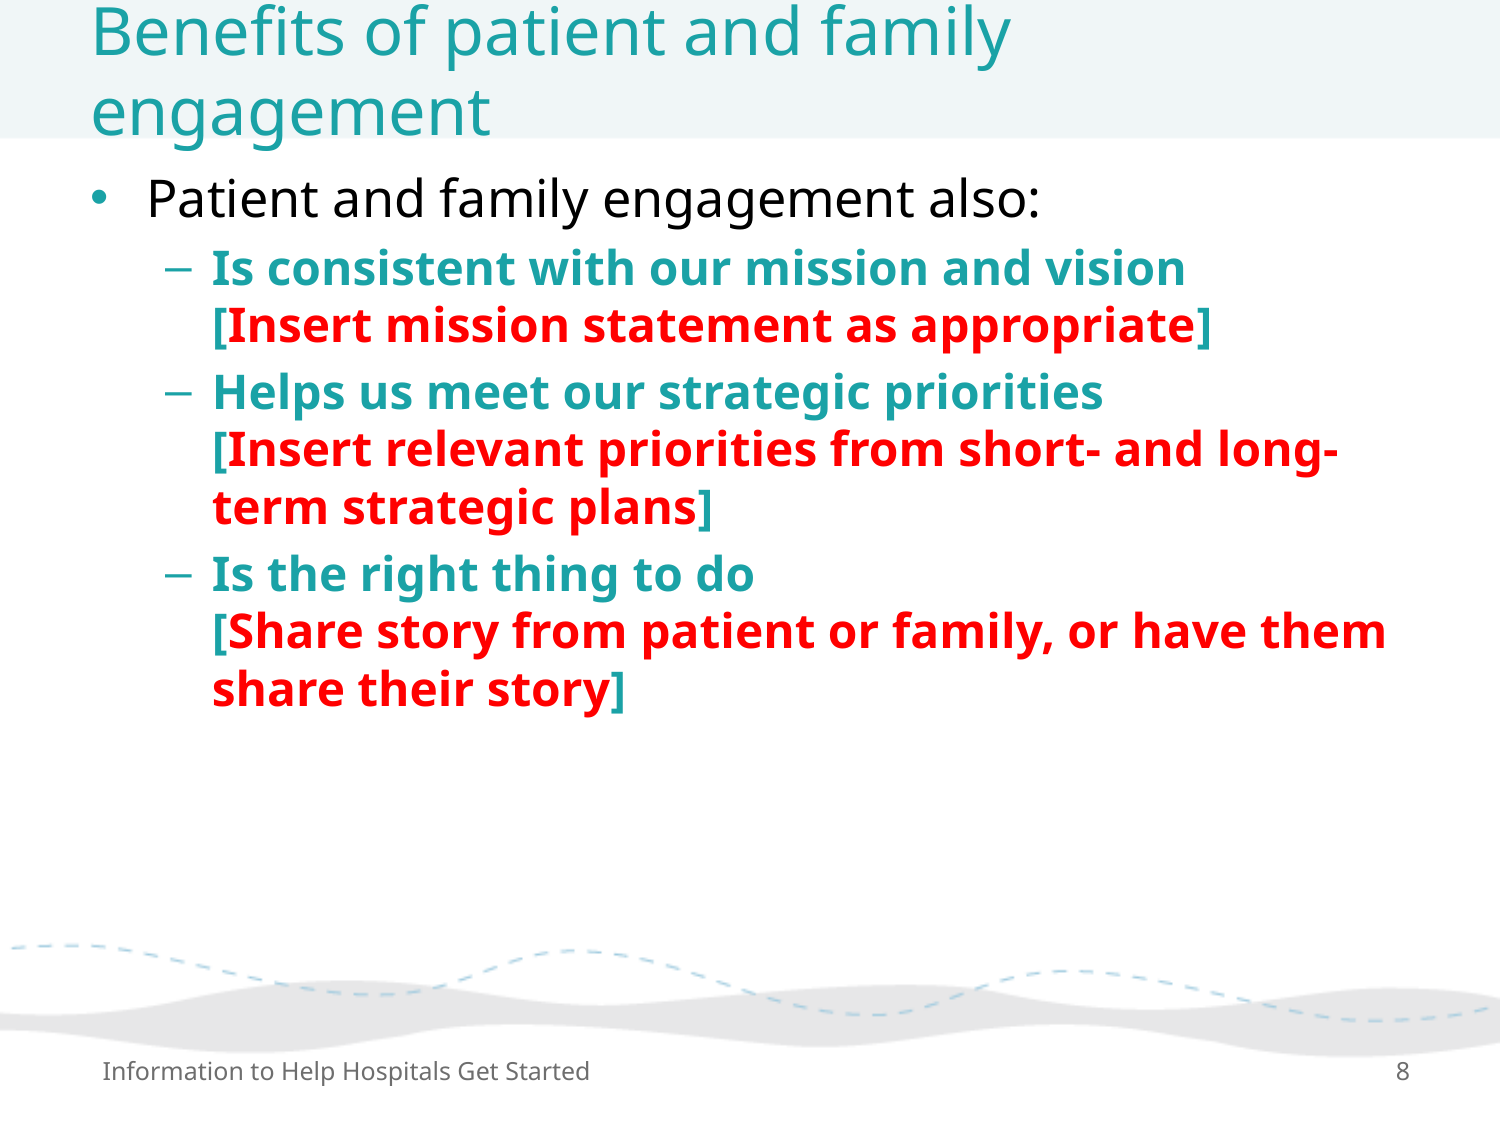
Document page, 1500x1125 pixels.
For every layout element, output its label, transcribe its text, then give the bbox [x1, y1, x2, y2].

picture [0, 0, 1500, 1125]
list Patient and family engagement also: Is consistent with our mission and vision [Insert mission statement as appropriate] Helps us meet our strategic priorities [Insert relevant priorities from short- and long-term strategic plans] Is the right thing to do [Share story from patient or family, or have them share their story] [75, 157, 1425, 900]
slide_number 8 [1074, 1042, 1425, 1103]
title Benefits of patient and family engagement [75, 0, 1425, 138]
footer Information to Help Hospitals Get Started [87, 1042, 763, 1103]
